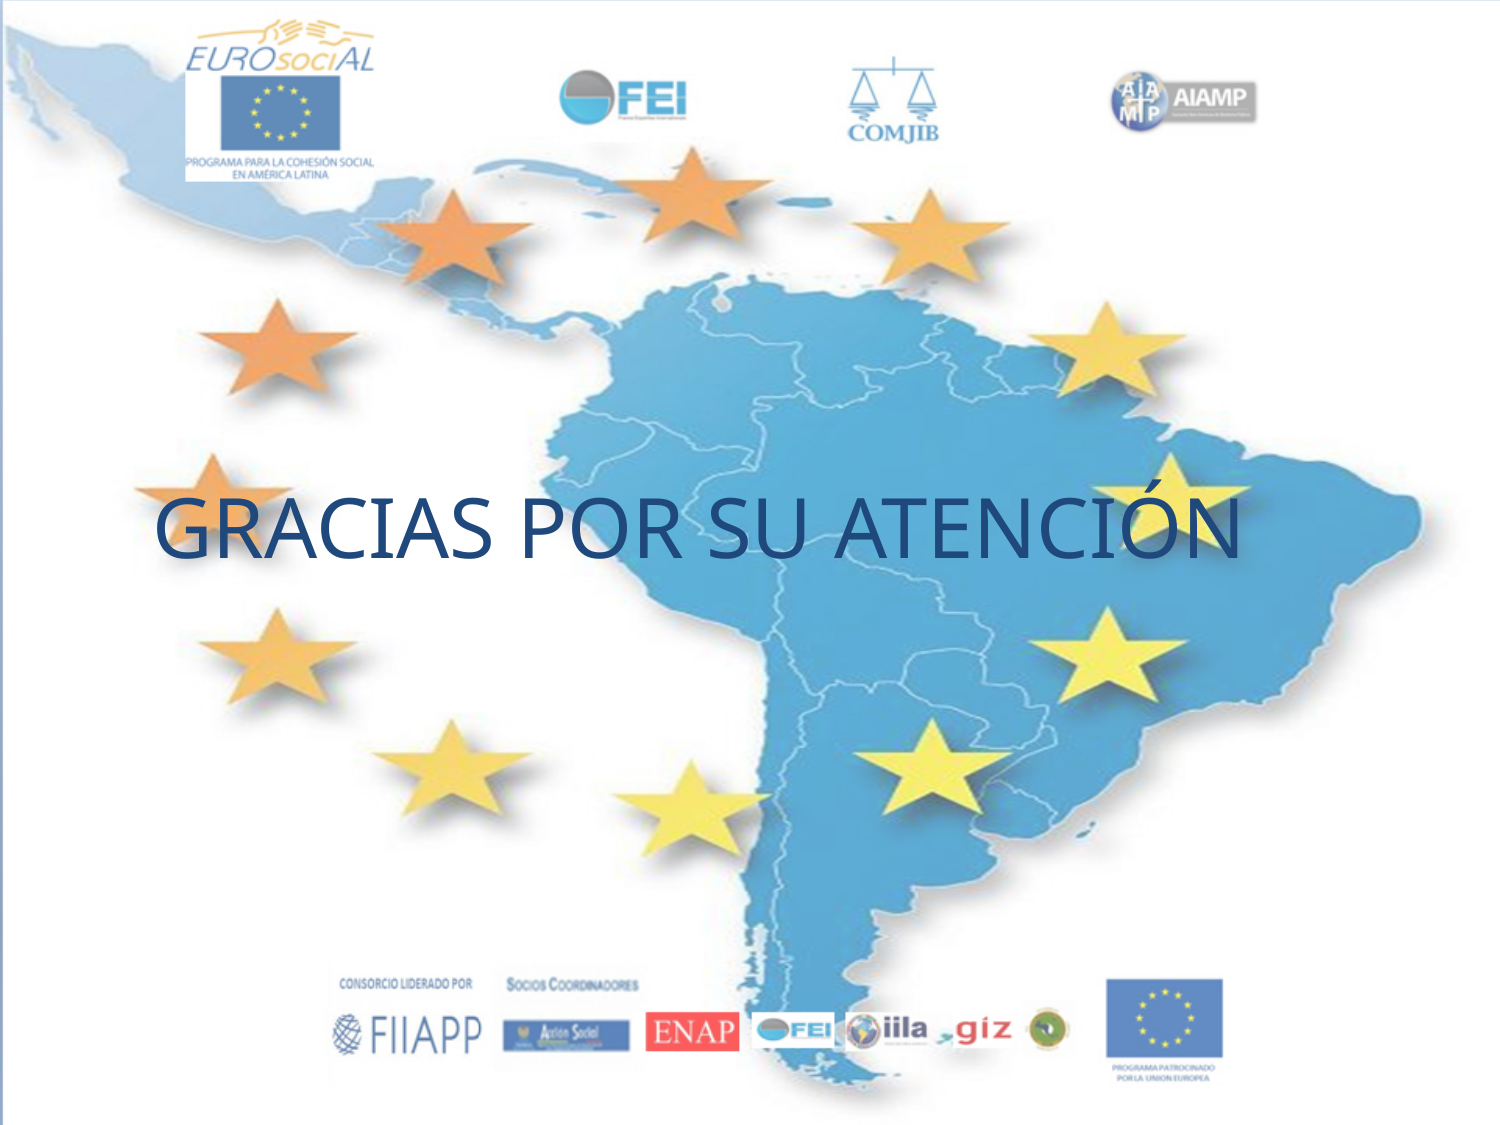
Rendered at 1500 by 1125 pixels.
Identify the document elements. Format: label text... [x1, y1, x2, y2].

text_box GRACIAS POR SU ATENCIÓN [70, 468, 1329, 983]
